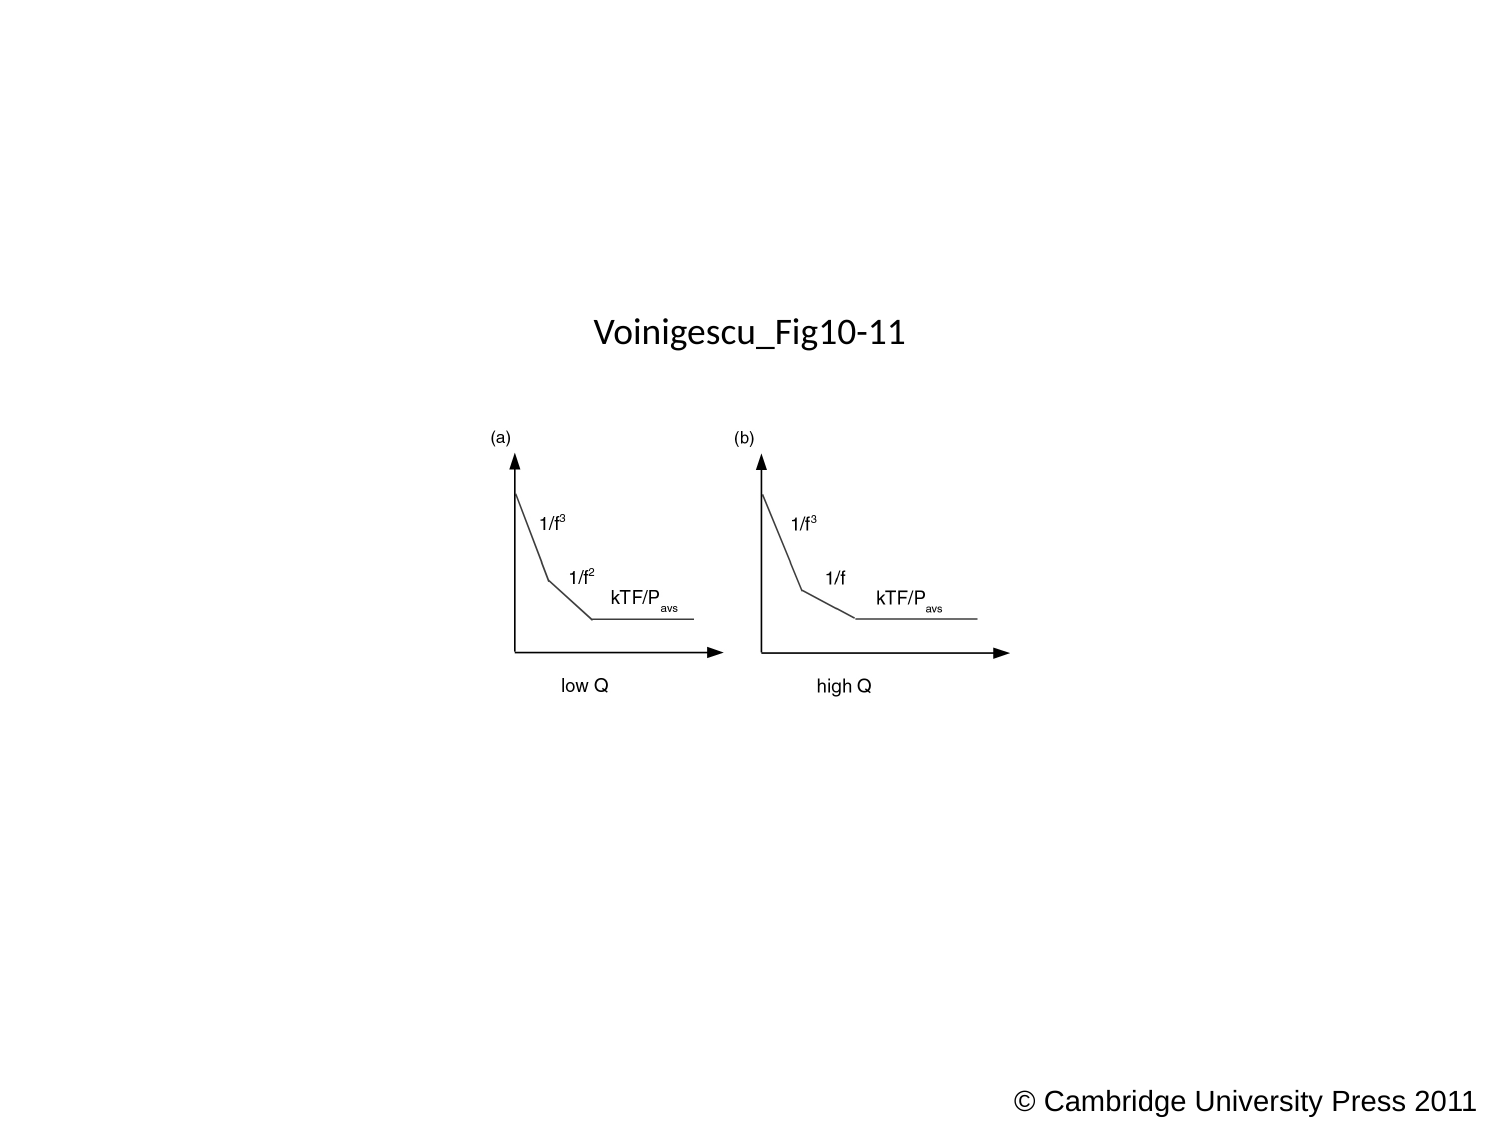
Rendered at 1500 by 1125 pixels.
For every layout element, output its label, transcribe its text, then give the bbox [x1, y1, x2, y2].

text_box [490, 299, 1010, 697]
text_box © Cambridge University Press 2011 [907, 1074, 1493, 1125]
